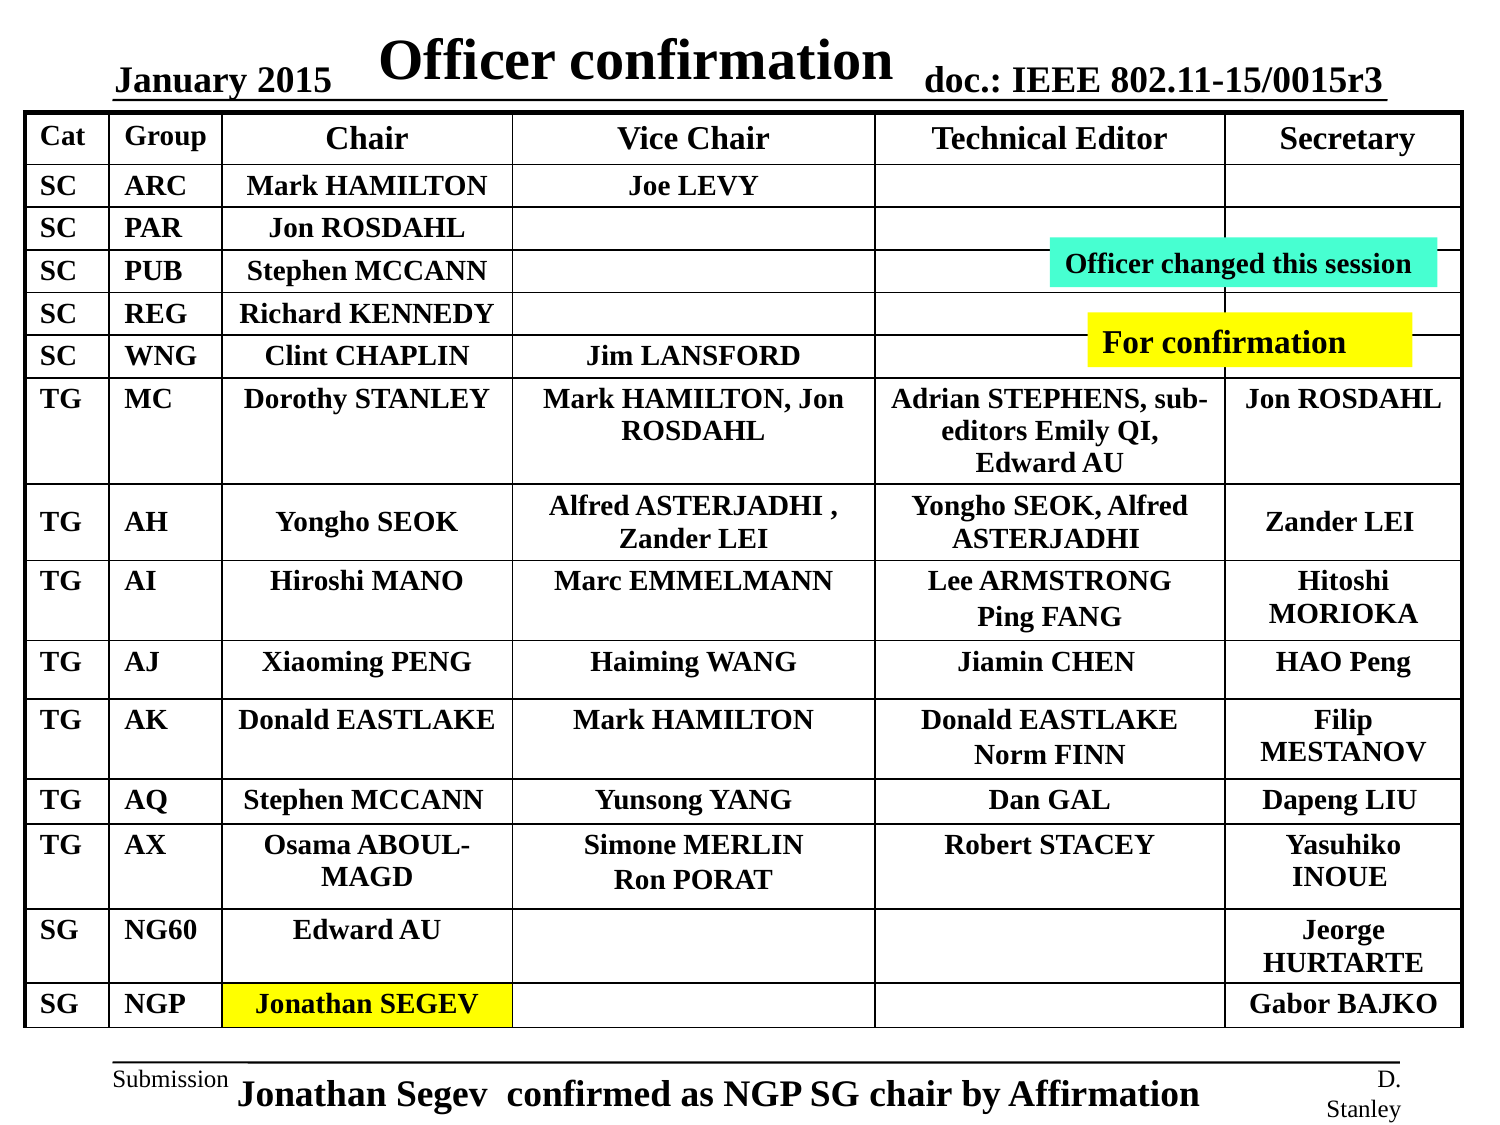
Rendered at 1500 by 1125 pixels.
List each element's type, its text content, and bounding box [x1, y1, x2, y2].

table_cell Donald EASTLAKE [223, 700, 512, 778]
table_cell Adrian STEPHENS, sub-editors Emily QI, Edward AU [876, 379, 1224, 483]
table_cell AQ [110, 780, 221, 823]
table_cell Dapeng LIU [1226, 780, 1460, 823]
table_cell [513, 293, 874, 334]
table_cell Donald EASTLAKE Norm FINN [876, 700, 1224, 778]
table_cell [513, 910, 874, 982]
table_cell AX [110, 825, 221, 908]
table_cell AJ [110, 641, 221, 698]
table_cell PAR [110, 208, 221, 249]
table_cell TG [27, 700, 108, 778]
table_cell Yongho SEOK, Alfred ASTERJADHI [876, 485, 1224, 560]
table_cell Yunsong YANG [513, 780, 874, 823]
title Officer confirmation [337, 24, 950, 88]
table_cell [1226, 165, 1460, 206]
table_cell Yasuhiko INOUE [1226, 825, 1460, 908]
table_cell MC [110, 379, 221, 483]
table_cell Mark HAMILTON [513, 700, 874, 778]
table_cell Jonathan SEGEV [223, 984, 512, 1027]
table_cell NGP [110, 984, 221, 1027]
table_cell [876, 251, 1224, 292]
table_cell SC [27, 336, 108, 377]
table_cell [876, 208, 1224, 249]
table_cell SG [27, 984, 108, 1027]
table_cell [1226, 293, 1460, 334]
table_cell Mark HAMILTON [223, 165, 512, 206]
table_cell NG60 [110, 910, 221, 982]
table_cell Richard KENNEDY [223, 293, 512, 334]
table_cell SC [27, 251, 108, 292]
table_cell Dorothy STANLEY [223, 379, 512, 483]
table_cell Marc EMMELMANN [513, 561, 874, 640]
table_cell [513, 251, 874, 292]
table_cell [876, 165, 1224, 206]
table_cell Stephen MCCANN [223, 251, 512, 292]
table_cell WNG [110, 336, 221, 377]
table_cell Dan GAL [876, 780, 1224, 823]
table_cell Haiming WANG [513, 641, 874, 698]
table_cell [876, 293, 1224, 334]
table_cell Filip MESTANOV [1226, 700, 1460, 778]
table_header Cat [27, 115, 108, 164]
table_header Secretary [1226, 115, 1460, 164]
table_cell Jon ROSDAHL [223, 208, 512, 249]
table_cell Zander LEI [1226, 485, 1460, 560]
table_cell Clint CHAPLIN [223, 336, 512, 377]
table_cell Gabor BAJKO [1226, 984, 1460, 1027]
table_cell REG [110, 293, 221, 334]
table_cell SC [27, 293, 108, 334]
table_cell TG [27, 780, 108, 823]
table_cell PUB [110, 251, 221, 292]
table_cell [1226, 251, 1460, 292]
table_cell Hitoshi MORIOKA [1226, 561, 1460, 640]
table_cell Robert STACEY [876, 825, 1224, 908]
table_cell Jon ROSDAHL [1226, 379, 1460, 483]
table_cell [513, 984, 874, 1027]
table_cell HAO Peng [1226, 641, 1460, 698]
table_cell SC [27, 208, 108, 249]
table_cell [1226, 336, 1460, 377]
table_cell Jiamin CHEN [876, 641, 1224, 698]
table_cell Stephen MCCANN [223, 780, 512, 823]
table_cell AK [110, 700, 221, 778]
table_cell Simone MERLIN Ron PORAT [513, 825, 874, 908]
text_box Jonathan Segev confirmed as NGP SG chair by Affirmation [222, 1061, 1216, 1122]
table_cell Edward AU [223, 910, 512, 982]
table_cell Alfred ASTERJADHI , Zander LEI [513, 485, 874, 560]
table_cell SG [27, 910, 108, 982]
table_header Group [110, 115, 221, 164]
table_cell Jeorge HURTARTE [1226, 910, 1460, 982]
table_cell Osama ABOUL-MAGD [223, 825, 512, 908]
table_cell [876, 910, 1224, 982]
table_cell Xiaoming PENG [223, 641, 512, 698]
table_cell Yongho SEOK [223, 485, 512, 560]
table_cell Hiroshi MANO [223, 561, 512, 640]
table_cell TG [27, 379, 108, 483]
table_cell Lee ARMSTRONG Ping FANG [876, 561, 1224, 640]
table_cell SC [27, 165, 108, 206]
table_cell Mark HAMILTON, Jon ROSDAHL [513, 379, 874, 483]
table_cell [876, 984, 1224, 1027]
table_cell ARC [110, 165, 221, 206]
table_cell AH [110, 485, 221, 560]
footer D. Stanley Aruba Networks [1324, 1061, 1402, 1093]
table_cell TG [27, 485, 108, 560]
table_cell [513, 208, 874, 249]
table_cell [1226, 208, 1460, 249]
text_box Officer changed this session [1049, 237, 1438, 288]
table_cell AI [110, 561, 221, 640]
table_cell Joe LEVY [513, 165, 874, 206]
table_cell Jim LANSFORD [513, 336, 874, 377]
table_cell TG [27, 825, 108, 908]
table_cell [876, 336, 1224, 377]
table_cell TG [27, 641, 108, 698]
table_header Technical Editor [876, 115, 1224, 164]
table_header Vice Chair [513, 115, 874, 164]
table_header Chair [223, 115, 512, 164]
text_box For confirmation [1087, 312, 1413, 368]
table_cell TG [27, 561, 108, 640]
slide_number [114, 54, 374, 101]
